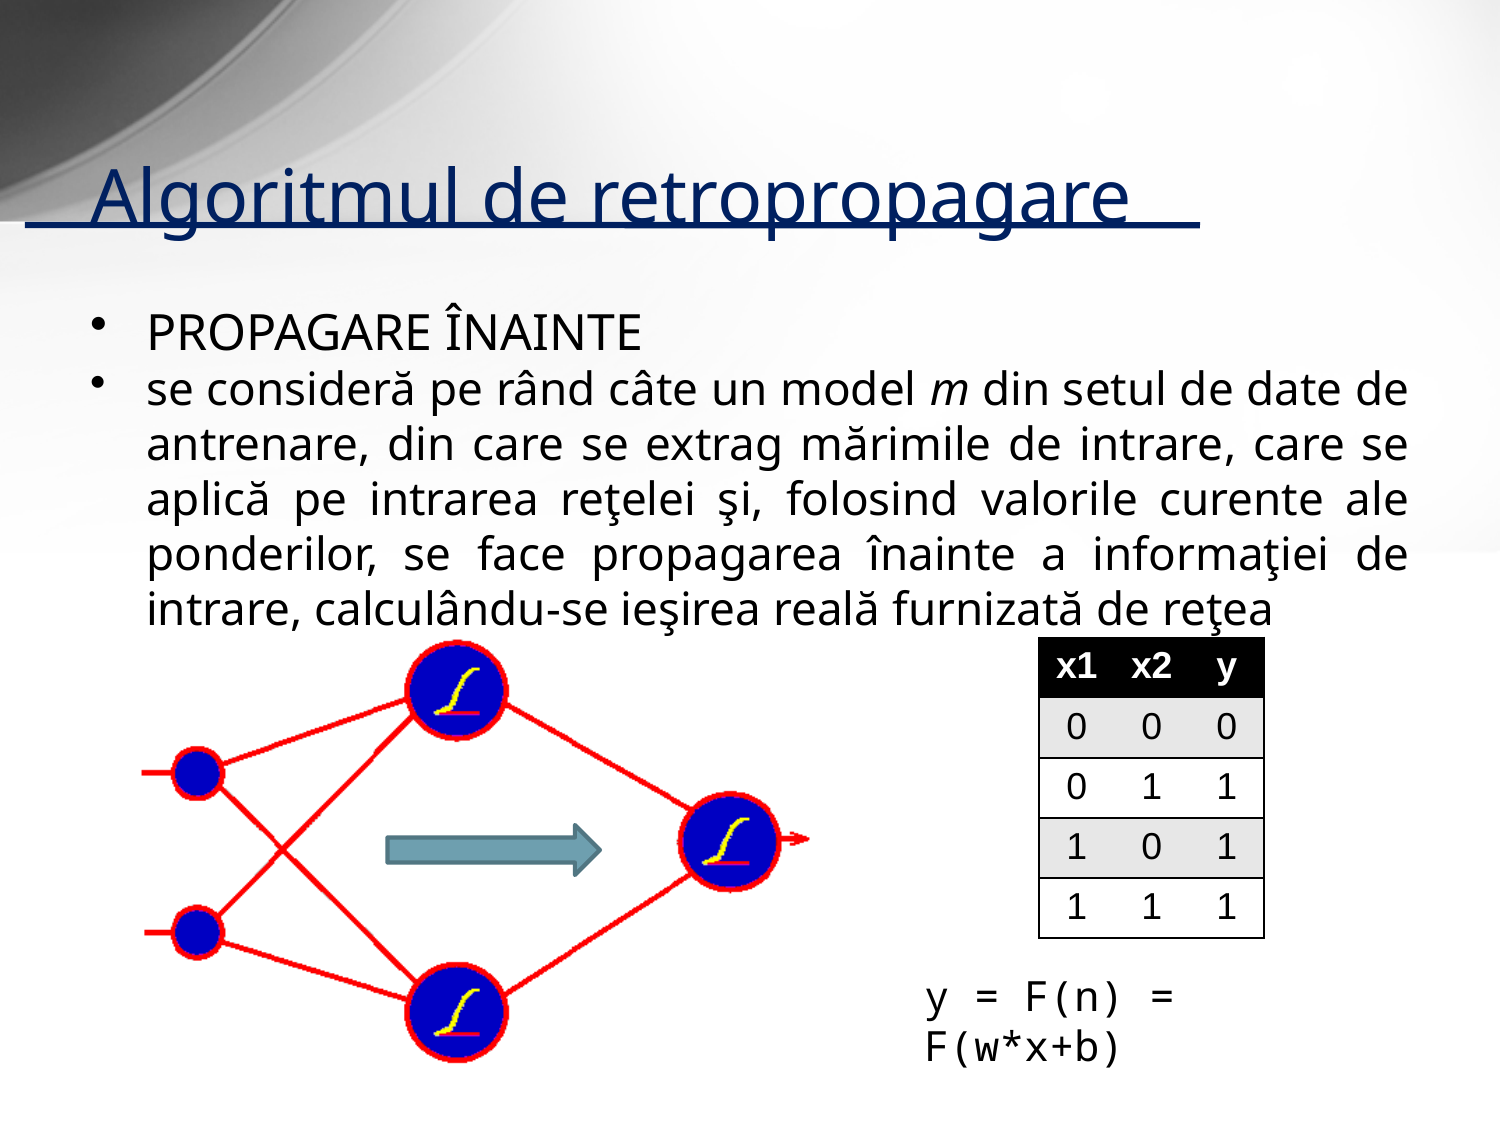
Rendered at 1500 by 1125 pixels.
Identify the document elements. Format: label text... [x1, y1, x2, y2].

table_header y [1189, 638, 1263, 697]
table_cell 0 [1189, 698, 1263, 757]
table_cell 1 [1114, 879, 1189, 937]
list PROPAGARE ÎNAINTE se consideră pe rând câte un model m din setul de date de antrenare, din care se extrag mărimile de intrare, care se aplică pe intrarea reţelei şi, folosind valorile curente ale ponderilor, se face propagarea înainte a informaţiei de intrare, calculându-se ieşirea reală furnizată de reţea [74, 247, 1426, 588]
table_cell 1 [1189, 759, 1263, 817]
table_cell 1 [1040, 819, 1114, 877]
text_box y = F(n) = F(w*x+b) [909, 962, 1394, 1078]
title Algoritmul de retropropagare [74, 58, 1426, 247]
table_header x2 [1114, 638, 1189, 697]
table_cell 1 [1189, 819, 1263, 877]
table_cell 1 [1114, 759, 1189, 817]
table_cell 0 [1040, 698, 1114, 757]
table_cell 0 [1040, 759, 1114, 817]
table_cell 0 [1114, 698, 1189, 757]
table_cell 0 [1114, 819, 1189, 877]
table_cell 1 [1040, 879, 1114, 937]
table_header x1 [1040, 638, 1114, 697]
picture [0, 0, 1500, 1125]
table_cell 1 [1189, 879, 1263, 937]
